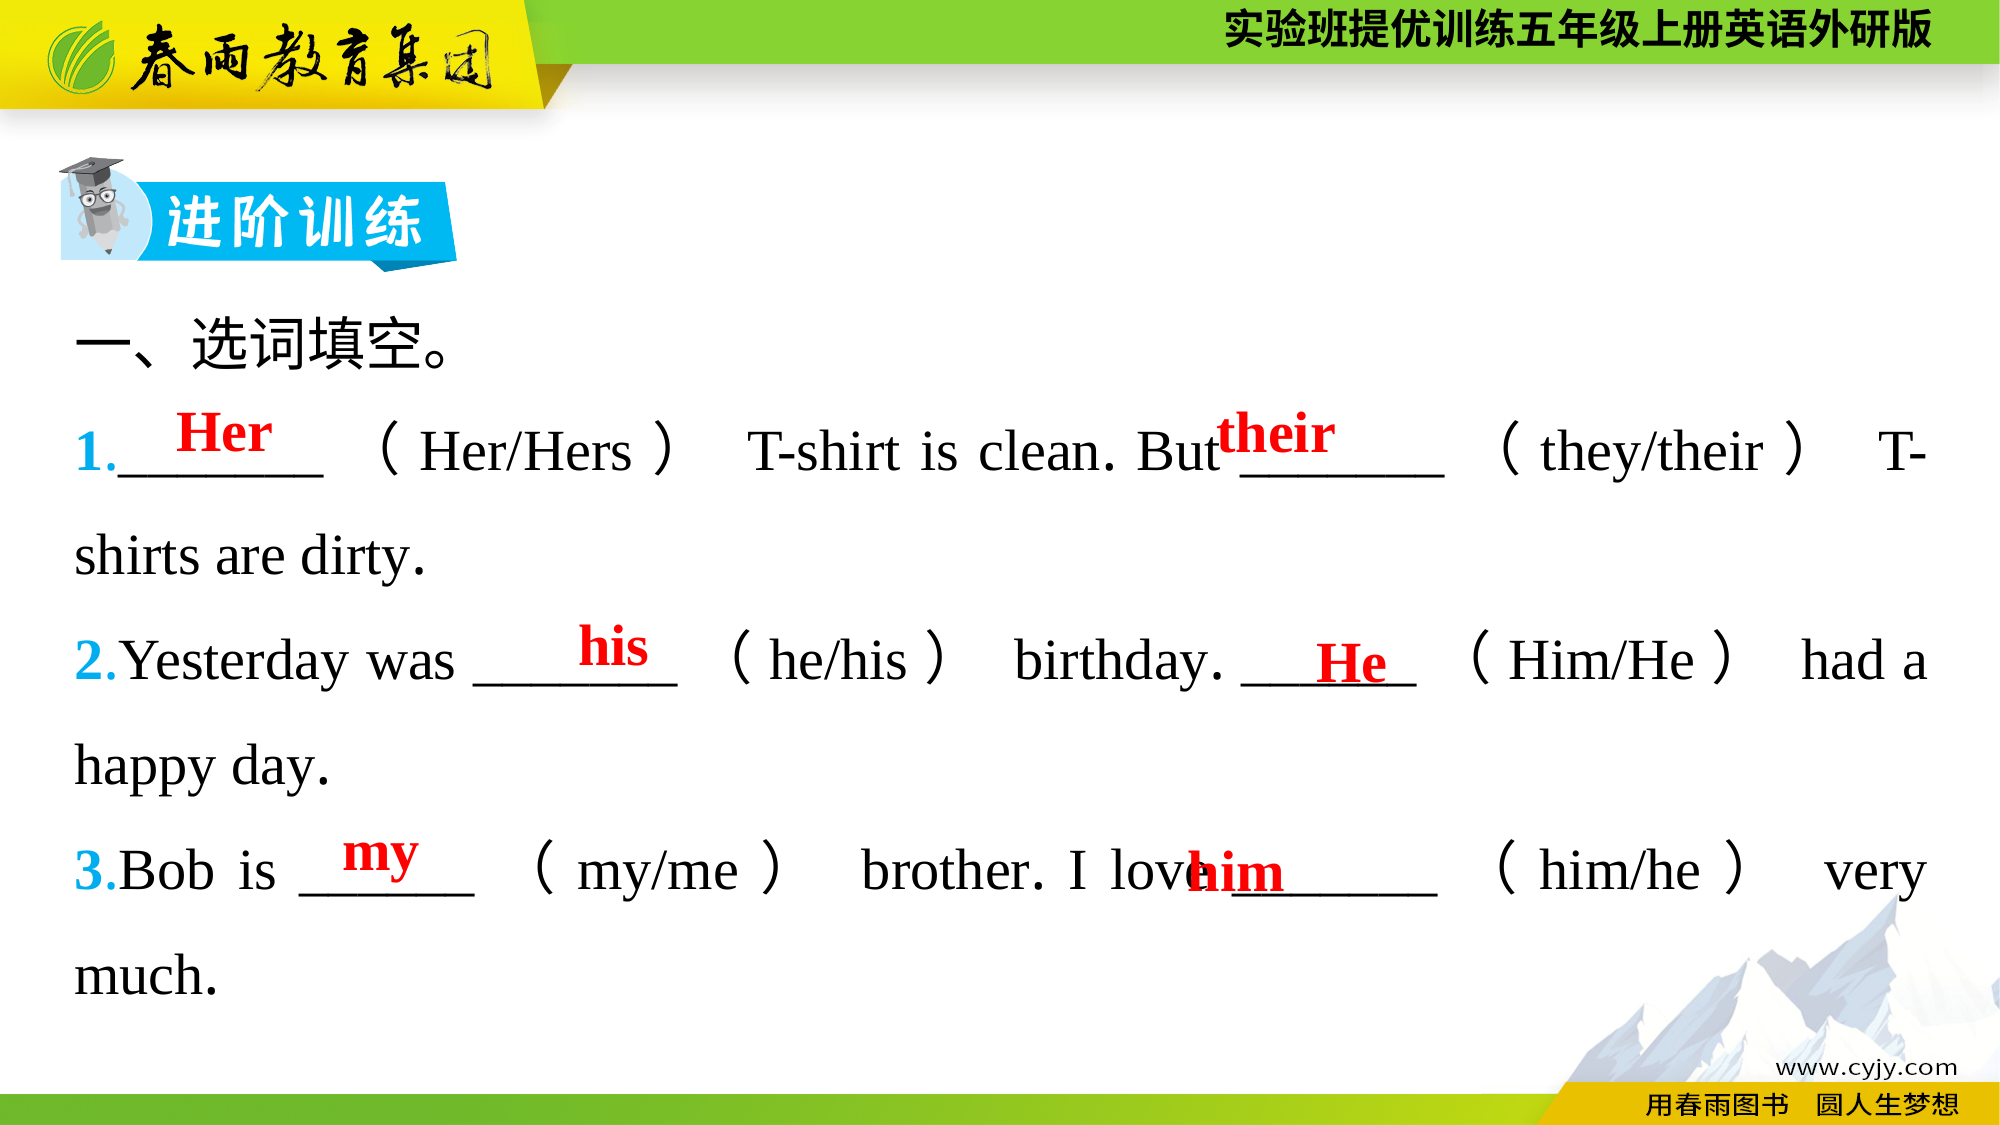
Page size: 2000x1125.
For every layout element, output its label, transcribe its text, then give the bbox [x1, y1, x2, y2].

text_box He [1301, 582, 1403, 702]
list 一、选词填空。 1._______（Her/Hers） T-shirt is clean. But _______（they/their） T-shirts are dirty. 2.Yesterday was _______（he/his） birthday. ______（Him/He） had a happy day. 3.Bob is ______（my/me） brother. I love _______（him/he） very much. [59, 264, 1944, 916]
text_box Her [161, 385, 289, 471]
picture [0, 0, 2000, 1125]
text_box him [1173, 791, 1300, 911]
text_box my [327, 804, 435, 890]
text_box their [1201, 387, 1351, 472]
text_box his [563, 599, 665, 685]
